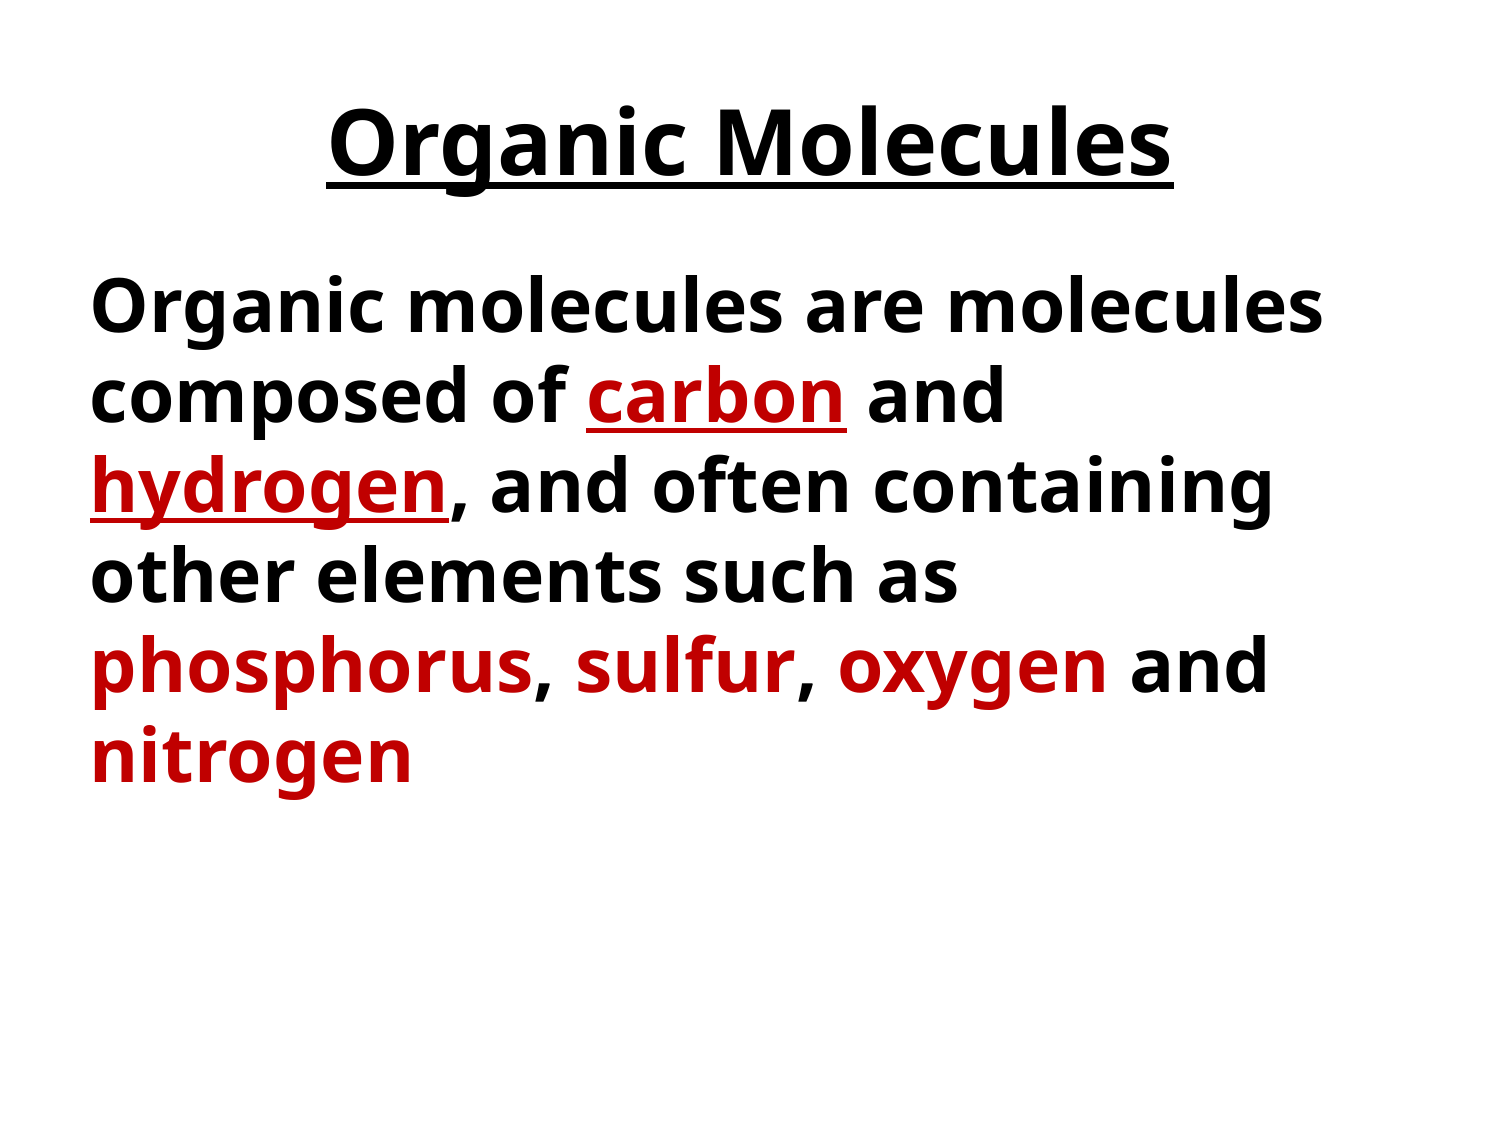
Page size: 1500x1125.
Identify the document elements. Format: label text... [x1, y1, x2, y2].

title Organic Molecules [74, 44, 1426, 233]
text_box Organic molecules are molecules composed of carbon and hydrogen, and often containing other elements such as phosphorus, sulfur, oxygen and nitrogen [74, 249, 1363, 805]
